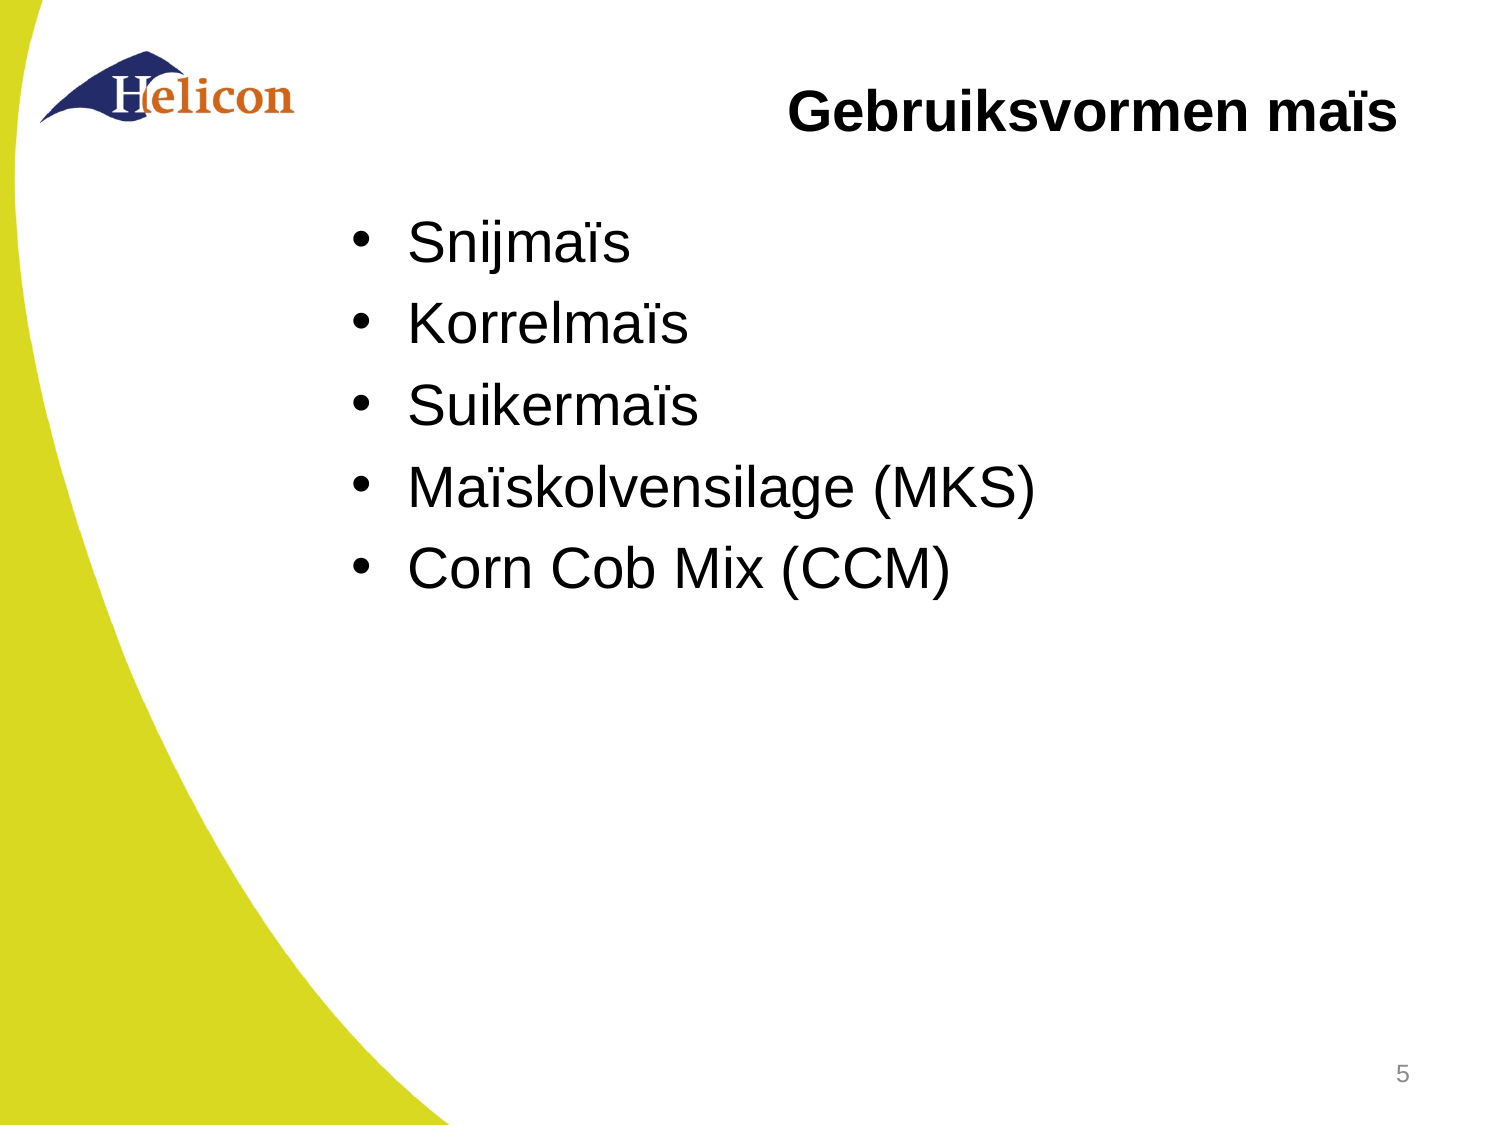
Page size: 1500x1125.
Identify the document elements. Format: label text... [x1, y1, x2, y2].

title Gebruiksvormen maïs [324, 54, 1415, 161]
list Snijmaïs Korrelmaïs Suikermaïs Maïskolvensilage (MKS) Corn Cob Mix (CCM) [336, 196, 1425, 1005]
picture [0, 0, 1500, 1125]
slide_number 5 [1074, 1042, 1425, 1103]
